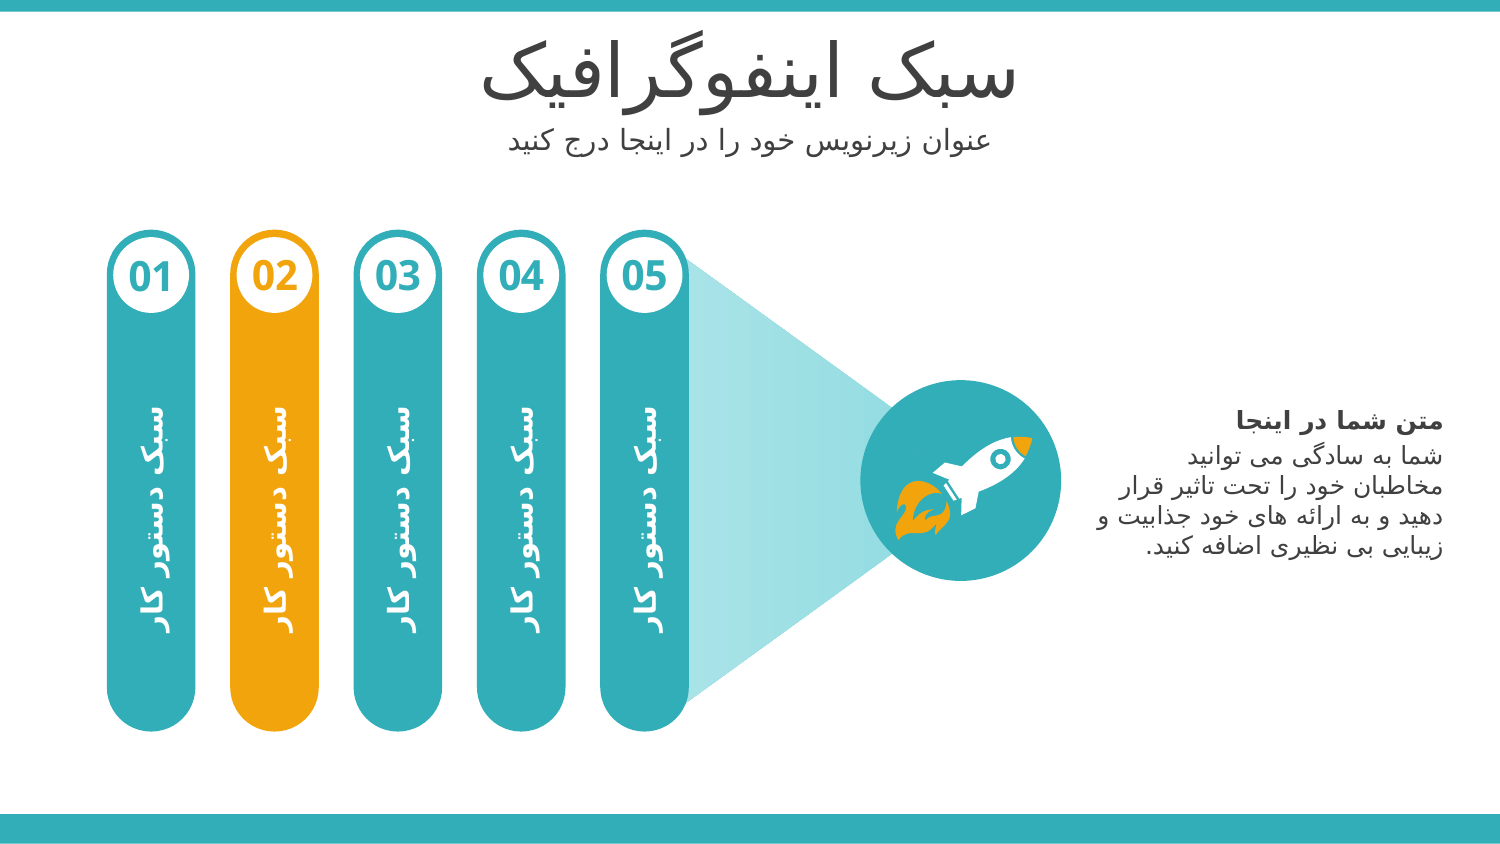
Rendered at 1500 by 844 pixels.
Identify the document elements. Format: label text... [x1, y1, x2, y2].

text_box [228, 257, 321, 734]
text_box 02 [231, 241, 319, 307]
text_box [128, 235, 174, 242]
text_box سبک دستور کار [495, 324, 546, 714]
text_box [619, 306, 670, 316]
text_box [598, 260, 691, 734]
list عنوان زیرنویس خود را در اینجا درج کنید [0, 114, 1500, 162]
text_box سبک دستور کار [372, 324, 423, 714]
text_box سبک دستور کار [619, 324, 669, 714]
text_box [373, 307, 422, 316]
text_box سبک دستور کار [249, 324, 299, 714]
text_box [474, 260, 568, 734]
text_box 01 [108, 242, 196, 307]
text_box [253, 235, 296, 241]
text_box [365, 227, 431, 241]
text_box [488, 227, 554, 241]
text_box [858, 378, 1064, 584]
text_box [241, 227, 308, 241]
text_box [612, 227, 677, 240]
text_box [376, 235, 419, 241]
text_box [117, 227, 185, 242]
list سبک اینفوگرافیک [0, 20, 1500, 114]
text_box [689, 258, 892, 704]
text_box [104, 256, 198, 734]
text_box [916, 390, 996, 559]
text_box [250, 307, 299, 316]
text_box [495, 306, 547, 316]
text_box 03 [354, 241, 442, 307]
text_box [1080, 396, 1459, 539]
text_box 05 [600, 240, 689, 306]
text_box [500, 235, 543, 241]
text_box [351, 259, 445, 734]
text_box [625, 235, 664, 240]
text_box [127, 307, 176, 316]
text_box سبک دستور کار [125, 324, 176, 714]
text_box 04 [477, 241, 566, 306]
